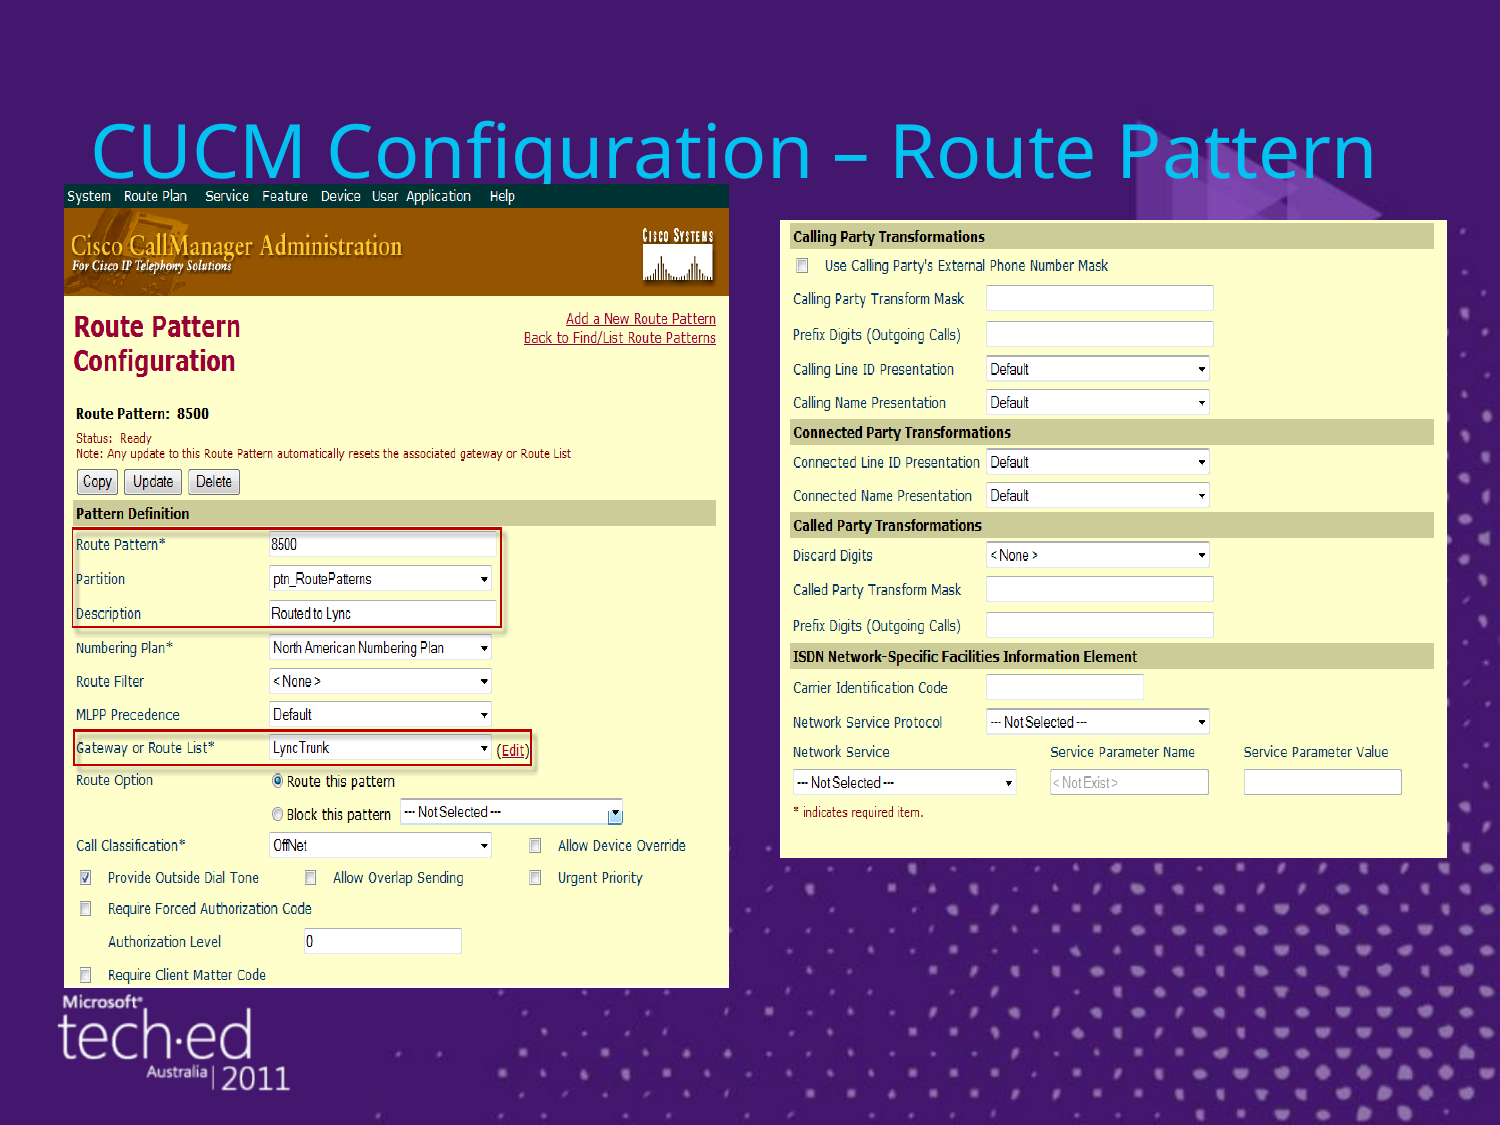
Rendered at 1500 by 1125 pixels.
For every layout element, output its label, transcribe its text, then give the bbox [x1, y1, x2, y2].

title CUCM Configuration – Route Pattern [75, 54, 1425, 243]
picture [0, 0, 1500, 1125]
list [64, 184, 729, 988]
